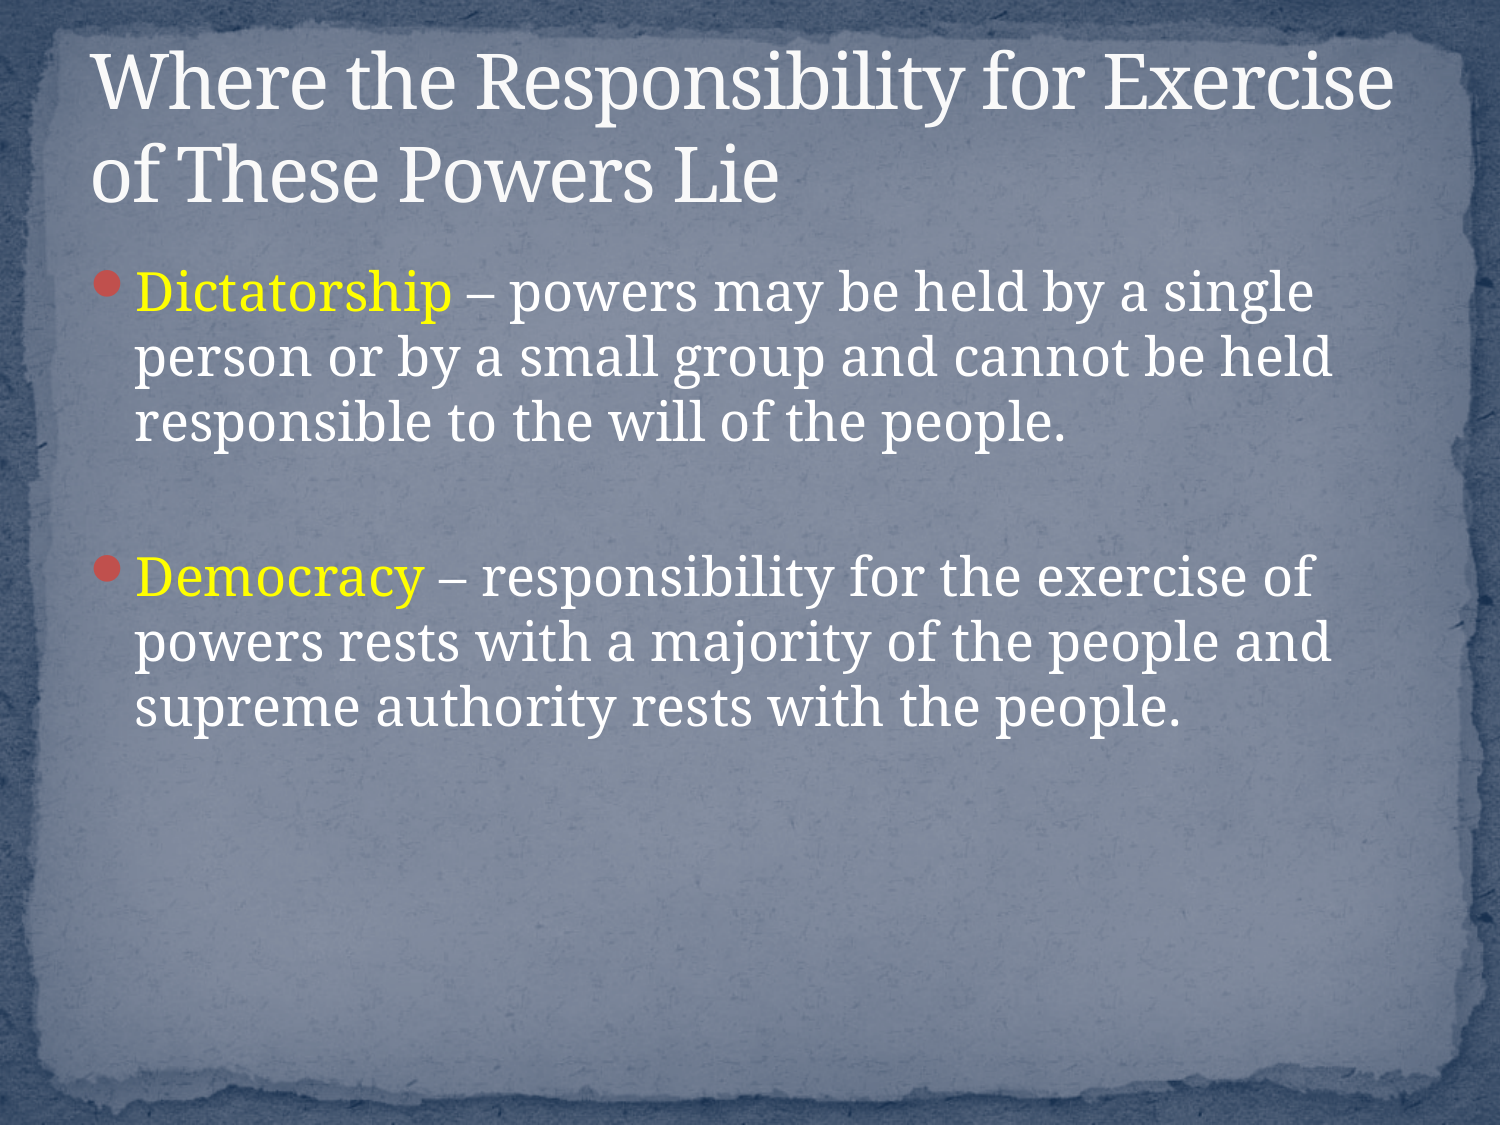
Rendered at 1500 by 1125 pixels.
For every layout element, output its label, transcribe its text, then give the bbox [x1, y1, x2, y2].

title Where the Responsibility for Exercise of These Powers Lie [74, 24, 1425, 225]
list Dictatorship – powers may be held by a single person or by a small group and cannot be held responsible to the will of the people. Democracy – responsibility for the exercise of powers rests with a majority of the people and supreme authority rests with the people. [75, 249, 1425, 1000]
